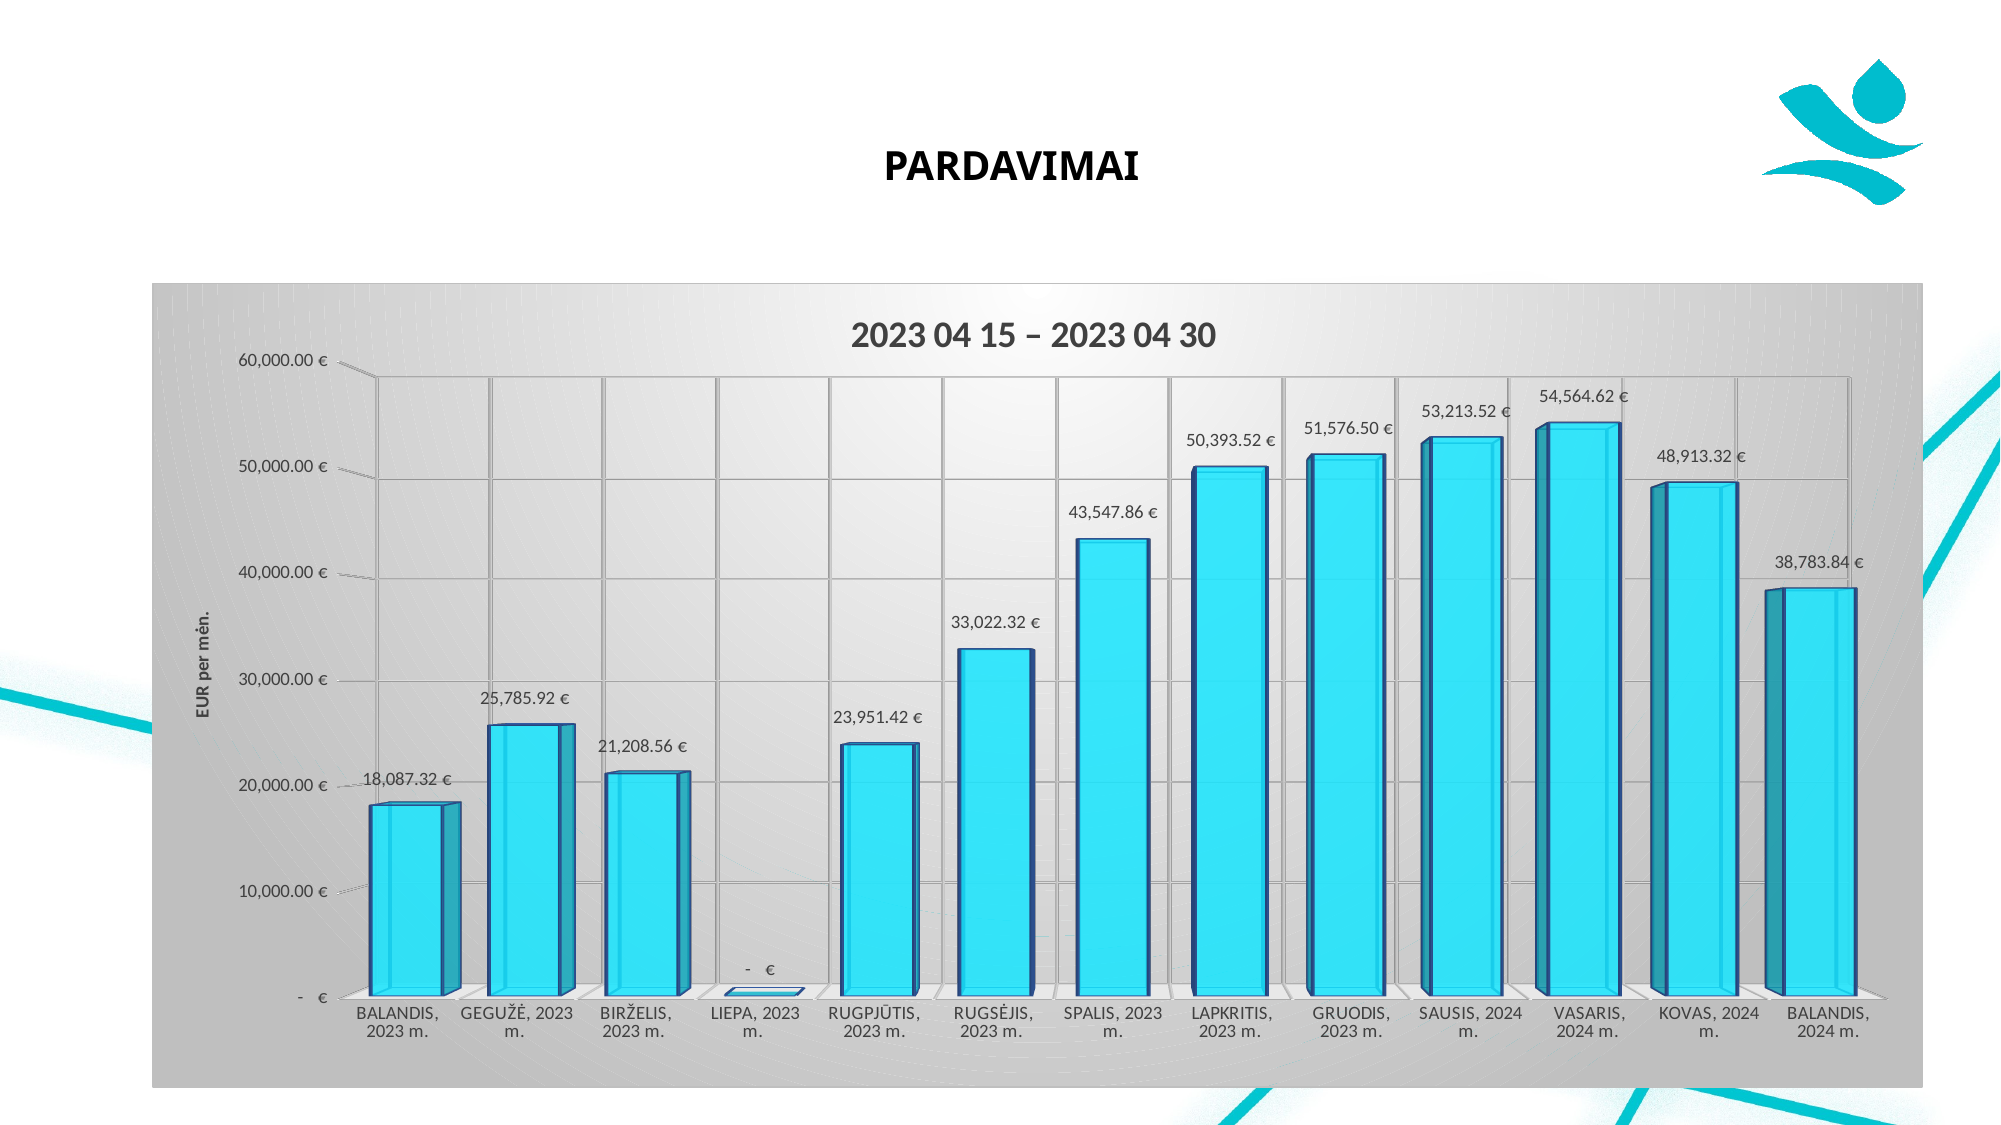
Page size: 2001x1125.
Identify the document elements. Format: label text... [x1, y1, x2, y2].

title PARDAVIMAI [137, 93, 1886, 270]
chart [151, 282, 1923, 1088]
picture [0, 0, 2001, 1125]
